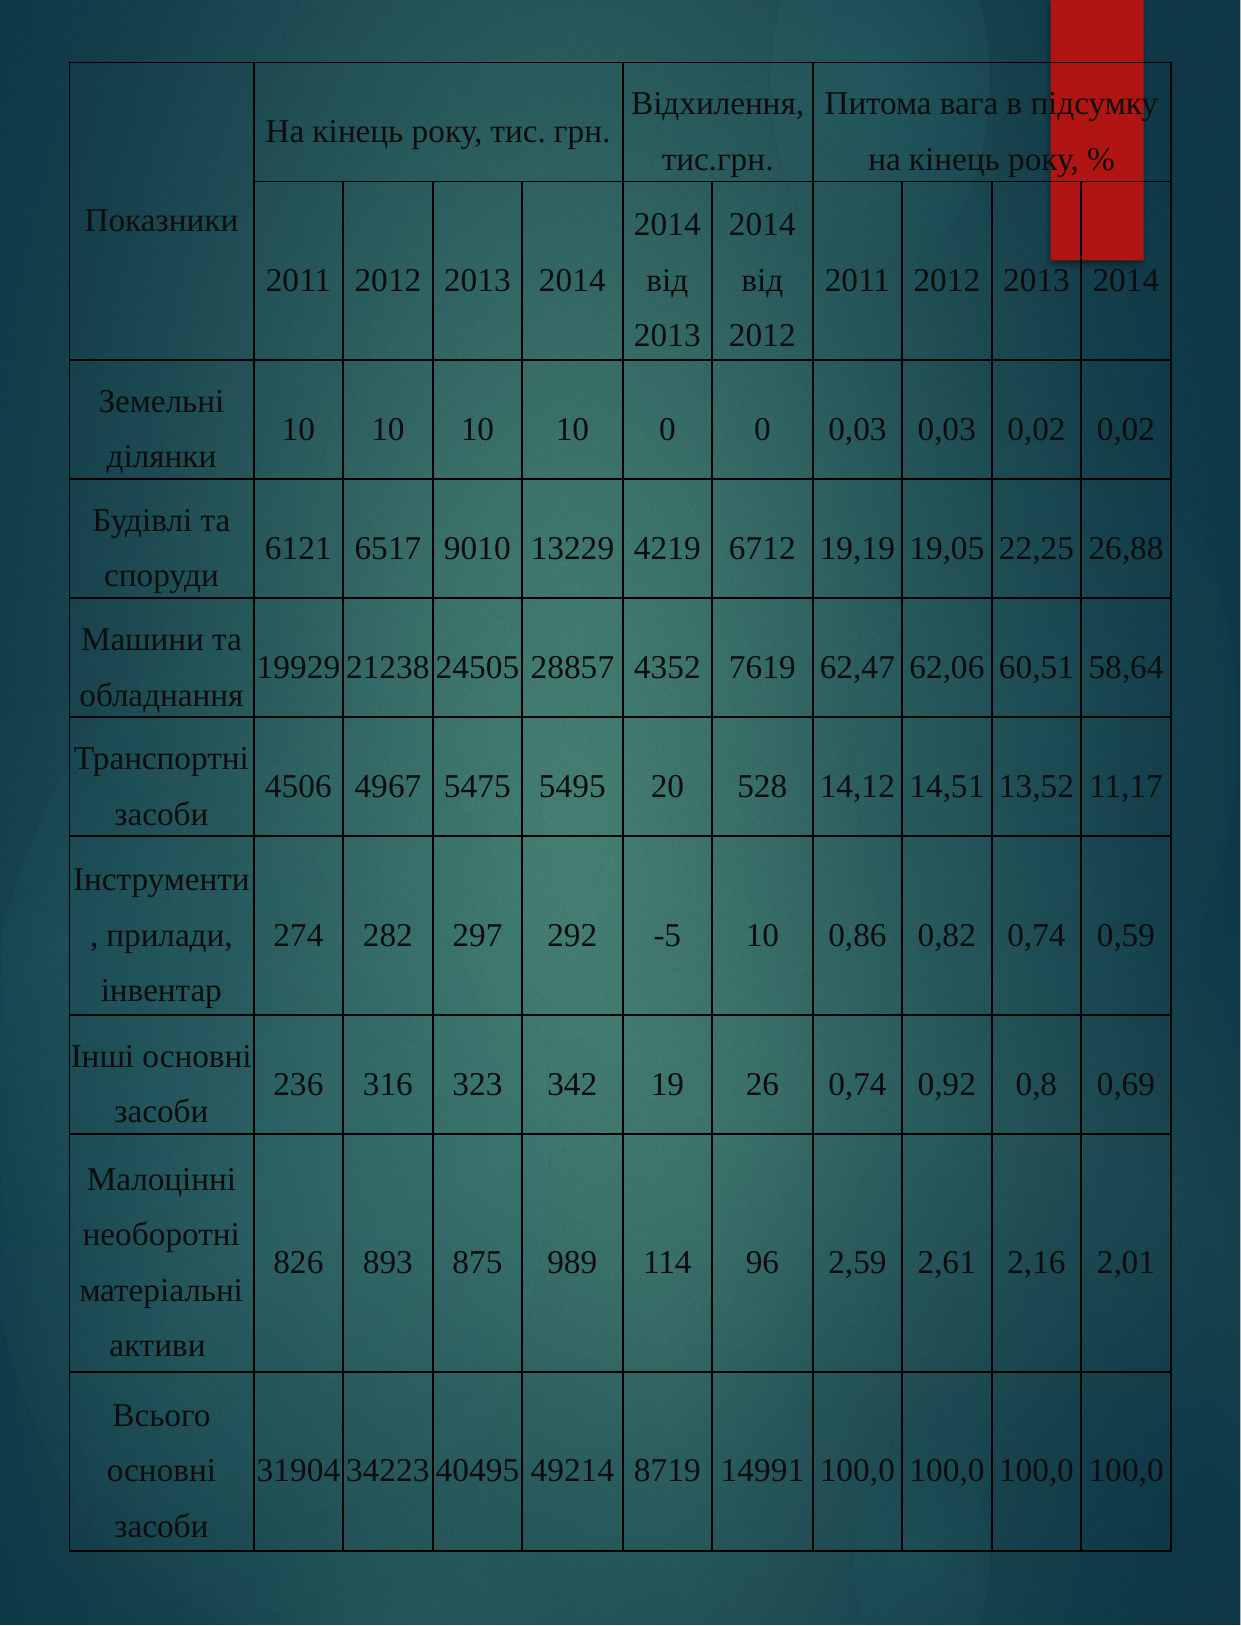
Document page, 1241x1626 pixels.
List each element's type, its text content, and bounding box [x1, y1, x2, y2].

table_cell 10 [255, 361, 342, 478]
table_cell 21238 [344, 599, 432, 716]
table_cell 0 [713, 361, 812, 478]
table_cell 5475 [434, 718, 521, 835]
table_cell 19 [624, 1016, 711, 1133]
table_cell 2014 від 2012 [713, 182, 812, 359]
table_cell 316 [344, 1016, 432, 1133]
table_cell 0 [624, 361, 711, 478]
table_cell 19929 [255, 599, 342, 716]
table_cell 0,74 [993, 837, 1080, 1014]
table_cell 236 [255, 1016, 342, 1133]
table_cell Інструменти, прилади, інвентар [70, 837, 253, 1014]
table_cell 826 [255, 1135, 342, 1371]
table_cell 20 [624, 718, 711, 835]
table_cell 26 [713, 1016, 812, 1133]
table_cell 9010 [434, 480, 521, 597]
table_cell 19,05 [903, 480, 991, 597]
table_cell 0,59 [1082, 837, 1170, 1014]
table_cell 2,01 [1082, 1135, 1170, 1371]
table_cell 10 [344, 361, 432, 478]
table_cell 14991 [713, 1373, 812, 1550]
table_header Відхилення, тис.грн. [624, 63, 812, 181]
table_header Показники [70, 63, 253, 359]
table_cell 24505 [434, 599, 521, 716]
table_cell 62,06 [903, 599, 991, 716]
table_cell 40495 [434, 1373, 521, 1550]
table_cell Земельні ділянки [70, 361, 253, 478]
table_cell 6517 [344, 480, 432, 597]
table_cell 292 [523, 837, 622, 1014]
table_cell 19,19 [814, 480, 901, 597]
table_cell 2,61 [903, 1135, 991, 1371]
table_cell 342 [523, 1016, 622, 1133]
table_cell 4506 [255, 718, 342, 835]
table_cell 100,0 [903, 1373, 991, 1550]
table_cell 10 [434, 361, 521, 478]
table_cell 5495 [523, 718, 622, 835]
table_cell 2011 [814, 182, 901, 359]
table_cell 2014 [1082, 182, 1170, 359]
table_cell 114 [624, 1135, 711, 1371]
table_cell 0,92 [903, 1016, 991, 1133]
table_cell 49214 [523, 1373, 622, 1550]
table_cell 0,03 [814, 361, 901, 478]
table_cell 893 [344, 1135, 432, 1371]
table_cell 4219 [624, 480, 711, 597]
table_cell 4967 [344, 718, 432, 835]
table_cell 0,82 [903, 837, 991, 1014]
table_cell 2,59 [814, 1135, 901, 1371]
table_cell 2014 від 2013 [624, 182, 711, 359]
table_cell 0,8 [993, 1016, 1080, 1133]
table_cell 0,86 [814, 837, 901, 1014]
table_cell 7619 [713, 599, 812, 716]
table_cell 0,02 [993, 361, 1080, 478]
table_cell 34223 [344, 1373, 432, 1550]
table_cell 96 [713, 1135, 812, 1371]
table_cell 989 [523, 1135, 622, 1371]
table_cell 282 [344, 837, 432, 1014]
table_cell 2,16 [993, 1135, 1080, 1371]
table_cell 11,17 [1082, 718, 1170, 835]
table_cell 60,51 [993, 599, 1080, 716]
table_header На кінець року, тис. грн. [255, 63, 622, 181]
table_cell 31904 [255, 1373, 342, 1550]
table_cell 4352 [624, 599, 711, 716]
table_cell 26,88 [1082, 480, 1170, 597]
table_cell 2011 [255, 182, 342, 359]
table_cell 22,25 [993, 480, 1080, 597]
table_cell 875 [434, 1135, 521, 1371]
table_cell 13229 [523, 480, 622, 597]
table_cell 0,03 [903, 361, 991, 478]
table_cell 323 [434, 1016, 521, 1133]
table_cell Будівлі та споруди [70, 480, 253, 597]
table_cell 14,51 [903, 718, 991, 835]
table_cell 10 [713, 837, 812, 1014]
table_cell Машини та обладнання [70, 599, 253, 716]
table_cell 6712 [713, 480, 812, 597]
table_cell 2012 [344, 182, 432, 359]
table_cell 2013 [993, 182, 1080, 359]
table_cell 0,02 [1082, 361, 1170, 478]
table_cell 0,69 [1082, 1016, 1170, 1133]
table_cell 10 [523, 361, 622, 478]
table_cell Транспортні засоби [70, 718, 253, 835]
table_header Питома вага в підсумку на кінець року, % [814, 63, 1170, 181]
table_cell 8719 [624, 1373, 711, 1550]
table_cell 297 [434, 837, 521, 1014]
table_cell 274 [255, 837, 342, 1014]
table_cell 528 [713, 718, 812, 835]
table_cell 58,64 [1082, 599, 1170, 716]
table_cell 100,0 [993, 1373, 1080, 1550]
table_cell 100,0 [1082, 1373, 1170, 1550]
table_cell Всього основні засоби [70, 1373, 253, 1550]
table_cell Малоцінні необоротні матеріальні активи [70, 1135, 253, 1371]
table_cell 100,0 [814, 1373, 901, 1550]
table_cell 14,12 [814, 718, 901, 835]
table_cell 2014 [523, 182, 622, 359]
table_cell 2012 [903, 182, 991, 359]
table_cell 2013 [434, 182, 521, 359]
table_cell 13,52 [993, 718, 1080, 835]
table_cell 6121 [255, 480, 342, 597]
table_cell -5 [624, 837, 711, 1014]
table_cell Інші основні засоби [70, 1016, 253, 1133]
table_cell 28857 [523, 599, 622, 716]
table_cell 0,74 [814, 1016, 901, 1133]
table_cell 62,47 [814, 599, 901, 716]
